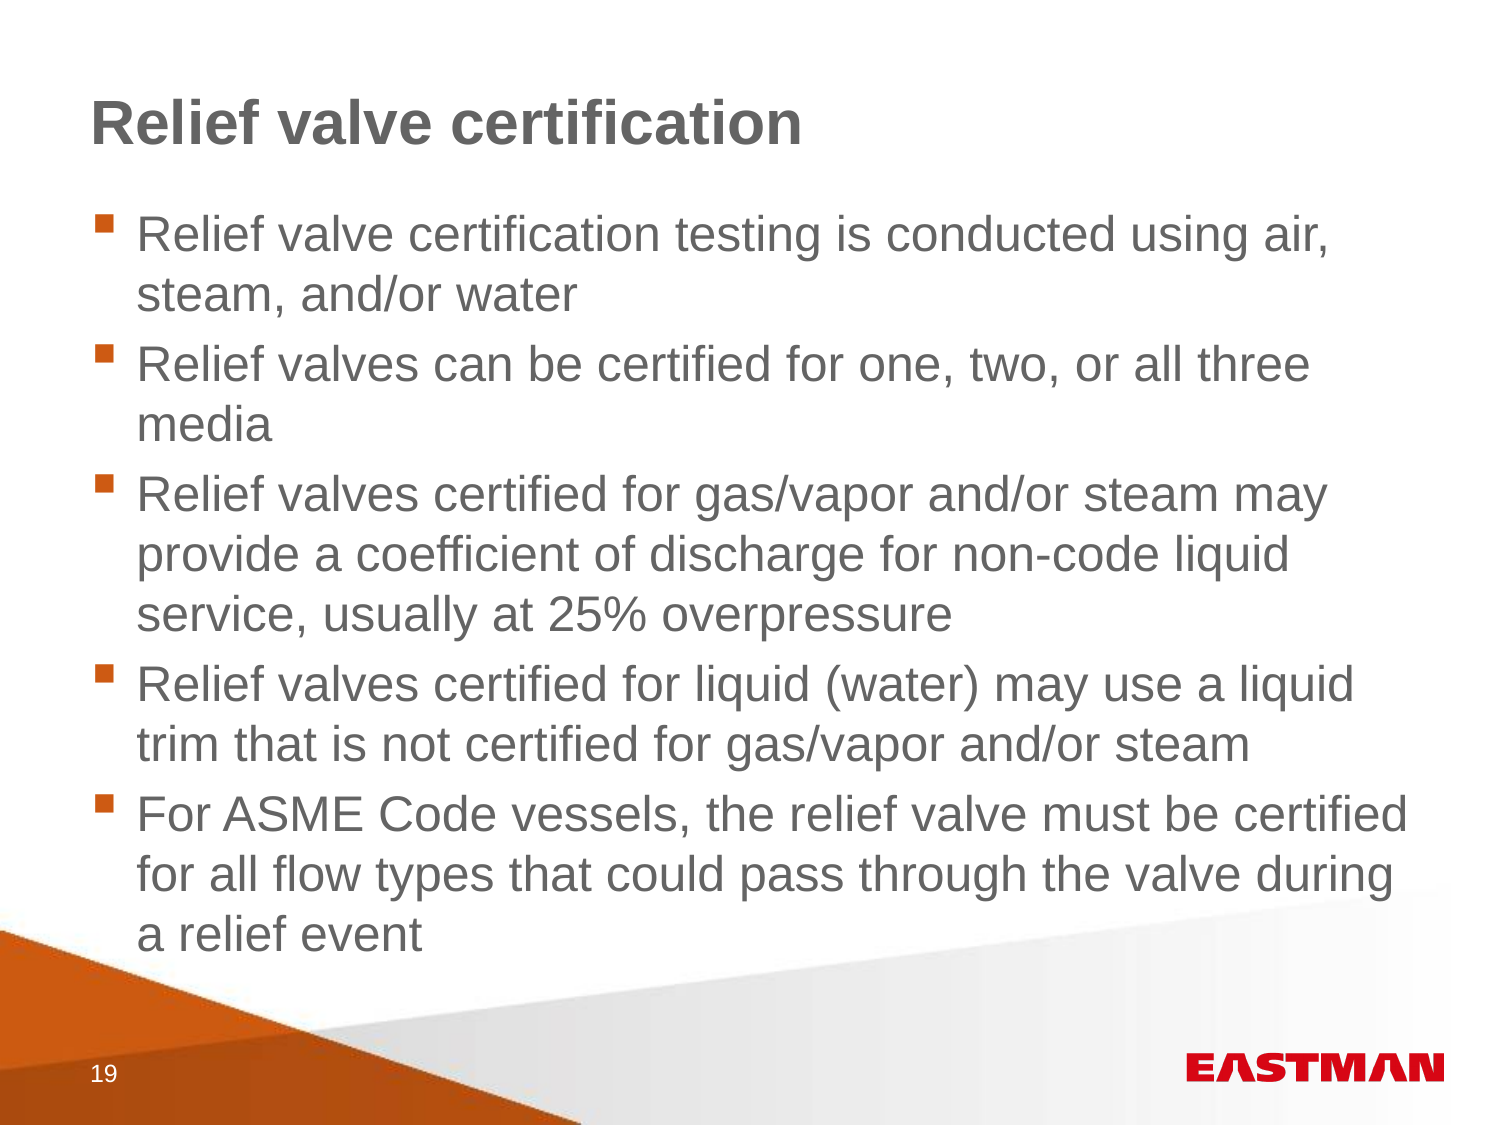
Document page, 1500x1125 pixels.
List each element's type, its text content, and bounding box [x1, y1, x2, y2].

slide_number 19 [75, 1042, 150, 1103]
list Relief valve certification testing is conducted using air, steam, and/or water Relief valves can be certified for one, two, or all three media Relief valves certified for gas/vapor and/or steam may provide a coefficient of discharge for non-code liquid service, usually at 25% overpressure Relief valves certified for liquid (water) may use a liquid trim that is not certified for gas/vapor and/or steam For ASME Code vessels, the relief valve must be certified for all flow types that could pass through the valve during a relief event [75, 193, 1425, 974]
title Relief valve certification [75, 75, 1425, 193]
picture [0, 859, 1500, 1125]
